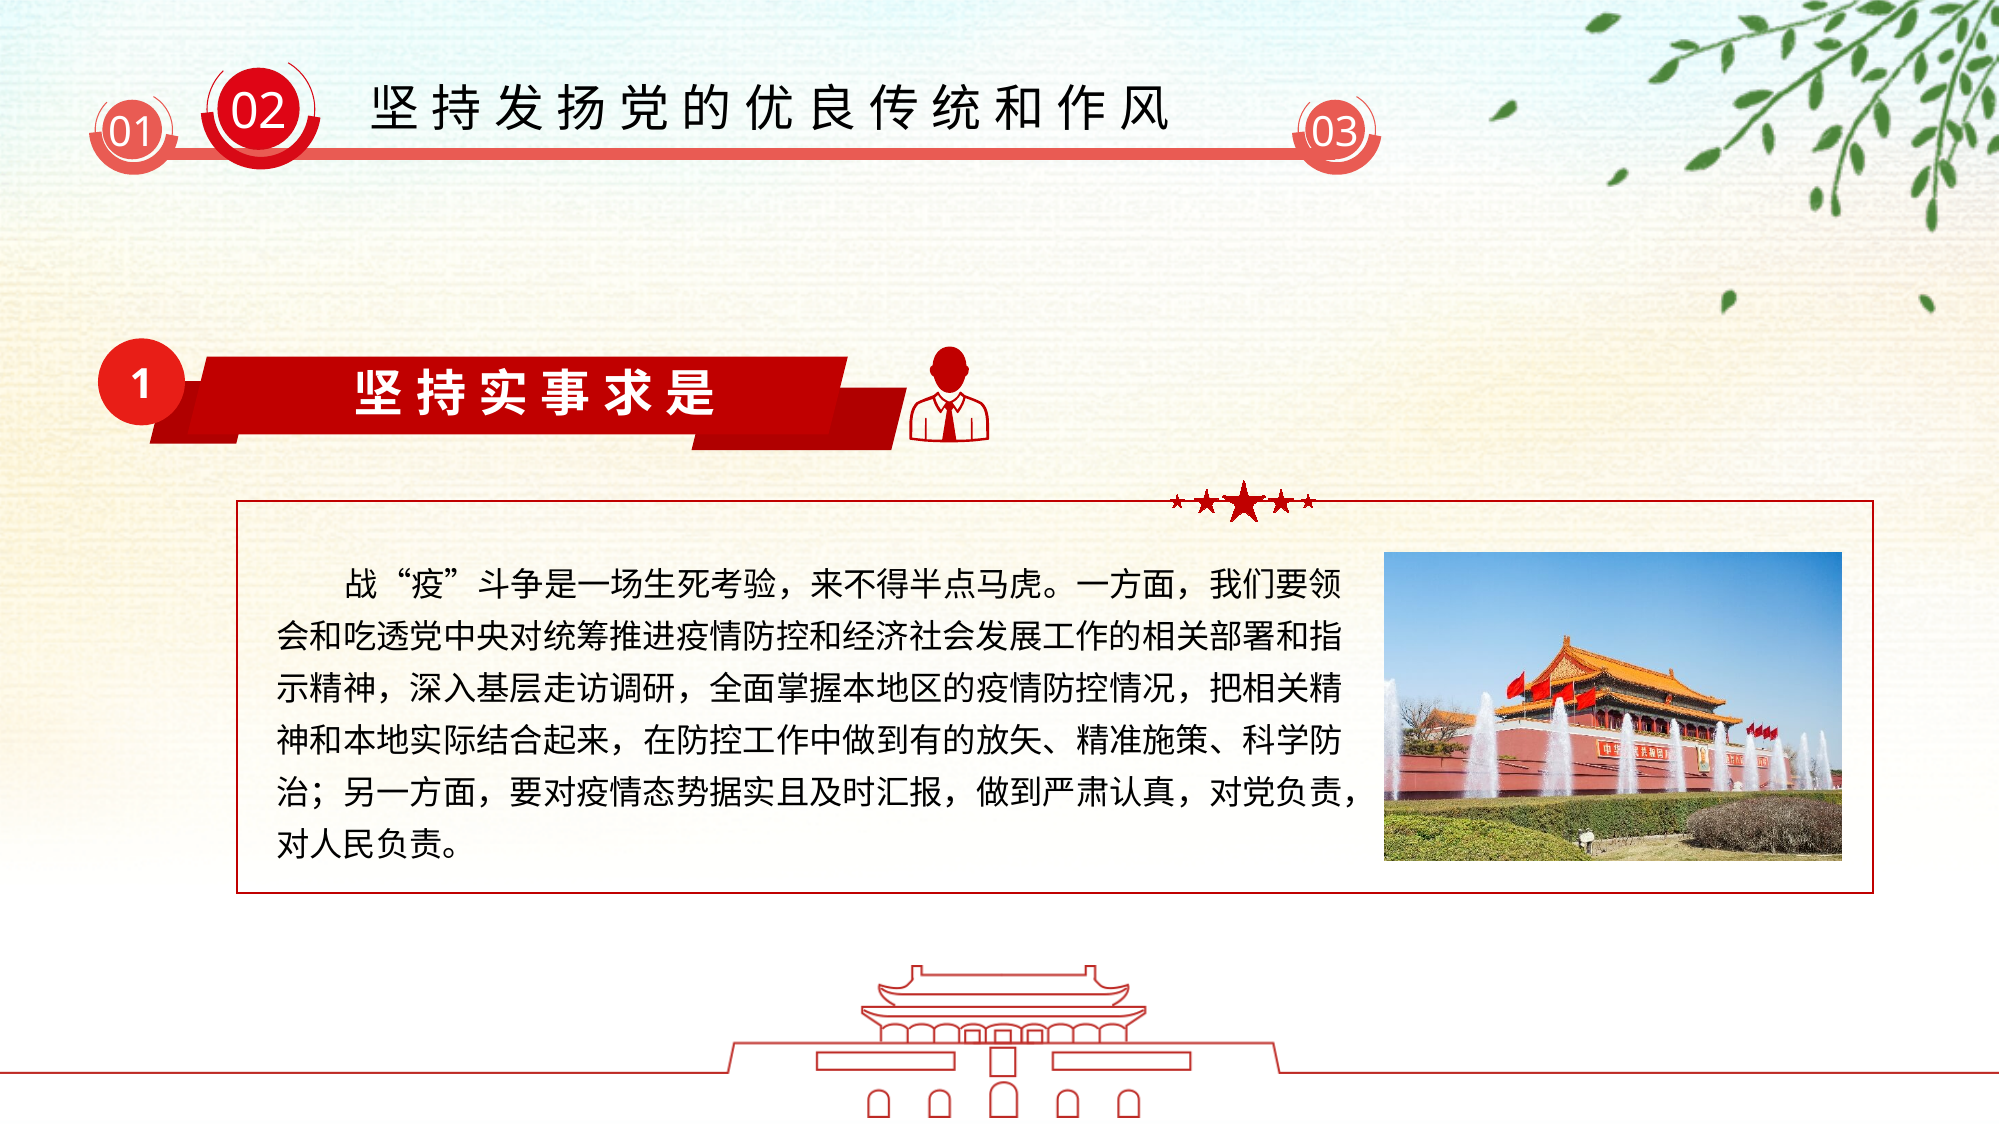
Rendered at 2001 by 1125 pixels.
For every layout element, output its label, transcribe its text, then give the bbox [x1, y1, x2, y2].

text_box 1 [96, 337, 176, 427]
text_box 战“疫”斗争是一场生死考验，来不得半点马虎。一方面，我们要领会和吃透党中央对统筹推进疫情防控和经济社会发展工作的相关部署和指示精神，深入基层走访调研，全面掌握本地区的疫情防控情况，把相关精神和本地实际结合起来，在防控工作中做到有的放矢、精准施策、科学防治；另一方面，要对疫情态势据实且及时汇报，做到严肃认真，对党负责，对人民负责。 [261, 544, 1358, 871]
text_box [207, 55, 315, 164]
text_box [236, 500, 1874, 894]
picture [0, 0, 1999, 1125]
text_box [909, 346, 990, 443]
text_box 坚持发扬党的优良传统和作风 [354, 69, 1282, 144]
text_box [1298, 91, 1376, 169]
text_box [95, 91, 173, 169]
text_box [1169, 480, 1316, 523]
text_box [149, 353, 907, 451]
